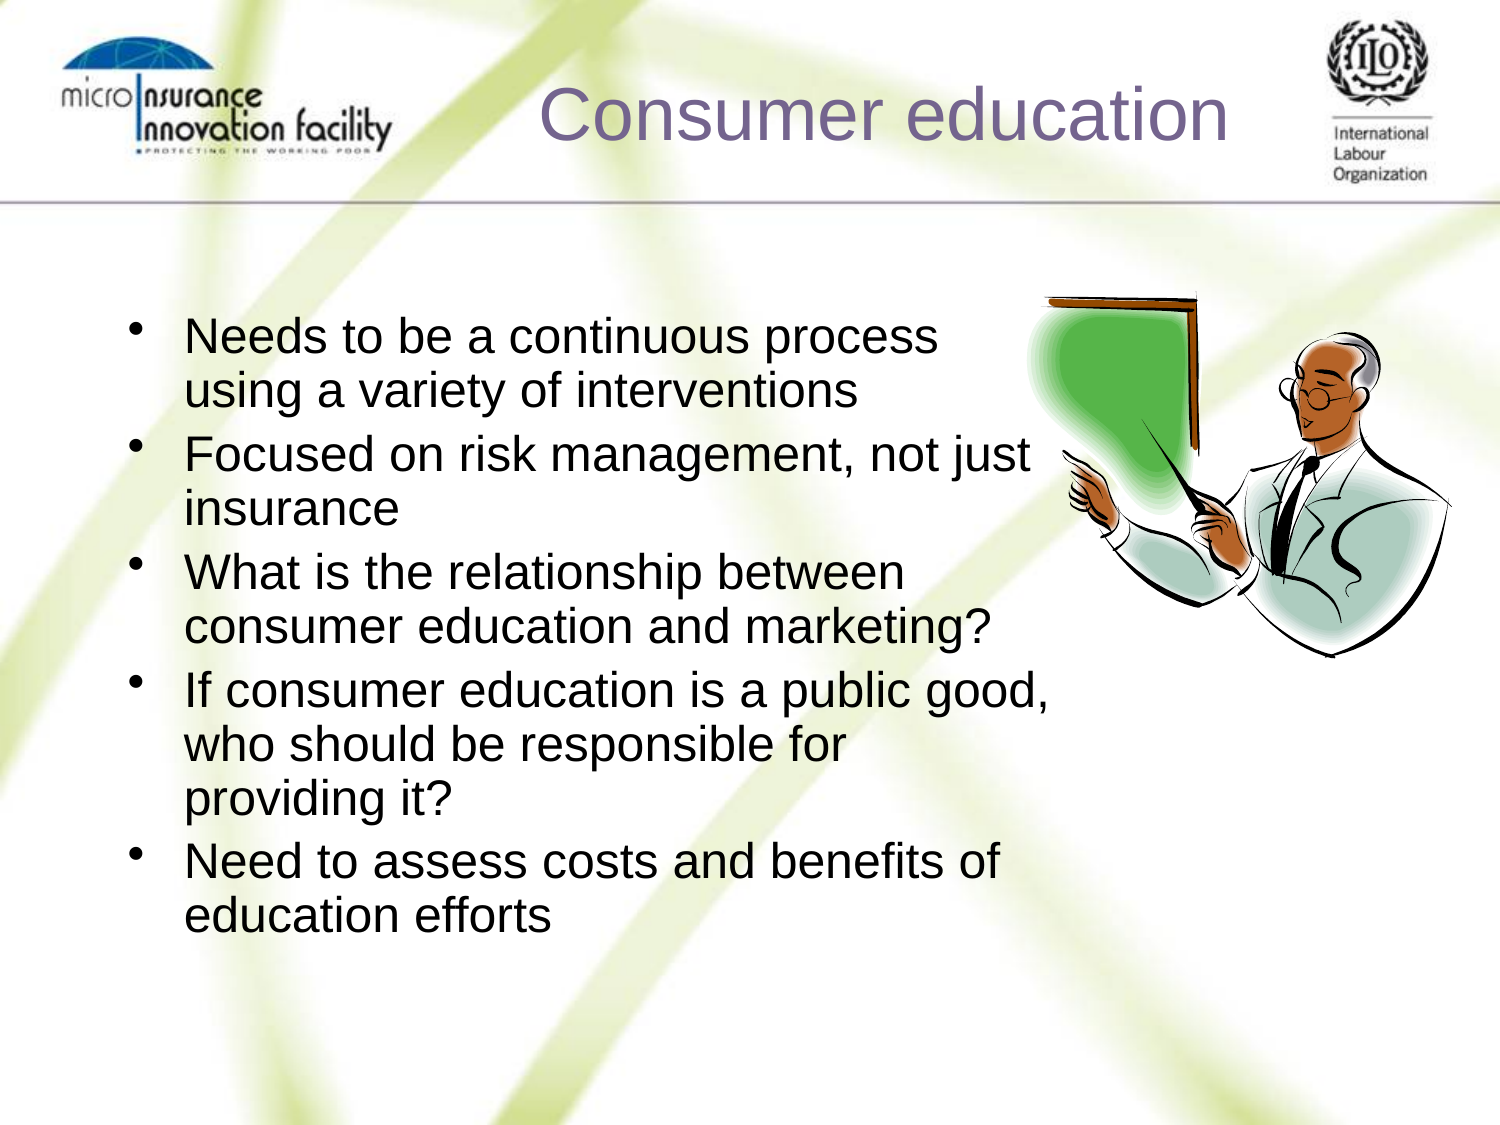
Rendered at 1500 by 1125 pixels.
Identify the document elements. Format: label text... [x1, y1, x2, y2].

picture [0, 0, 1500, 1125]
list Needs to be a continuous process using a variety of interventions Focused on risk management, not just insurance What is the relationship between consumer education and marketing? If consumer education is a public good, who should be responsible for providing it? Need to assess costs and benefits of education efforts [112, 302, 1070, 1001]
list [1021, 290, 1453, 660]
title Consumer education [419, 30, 1247, 191]
